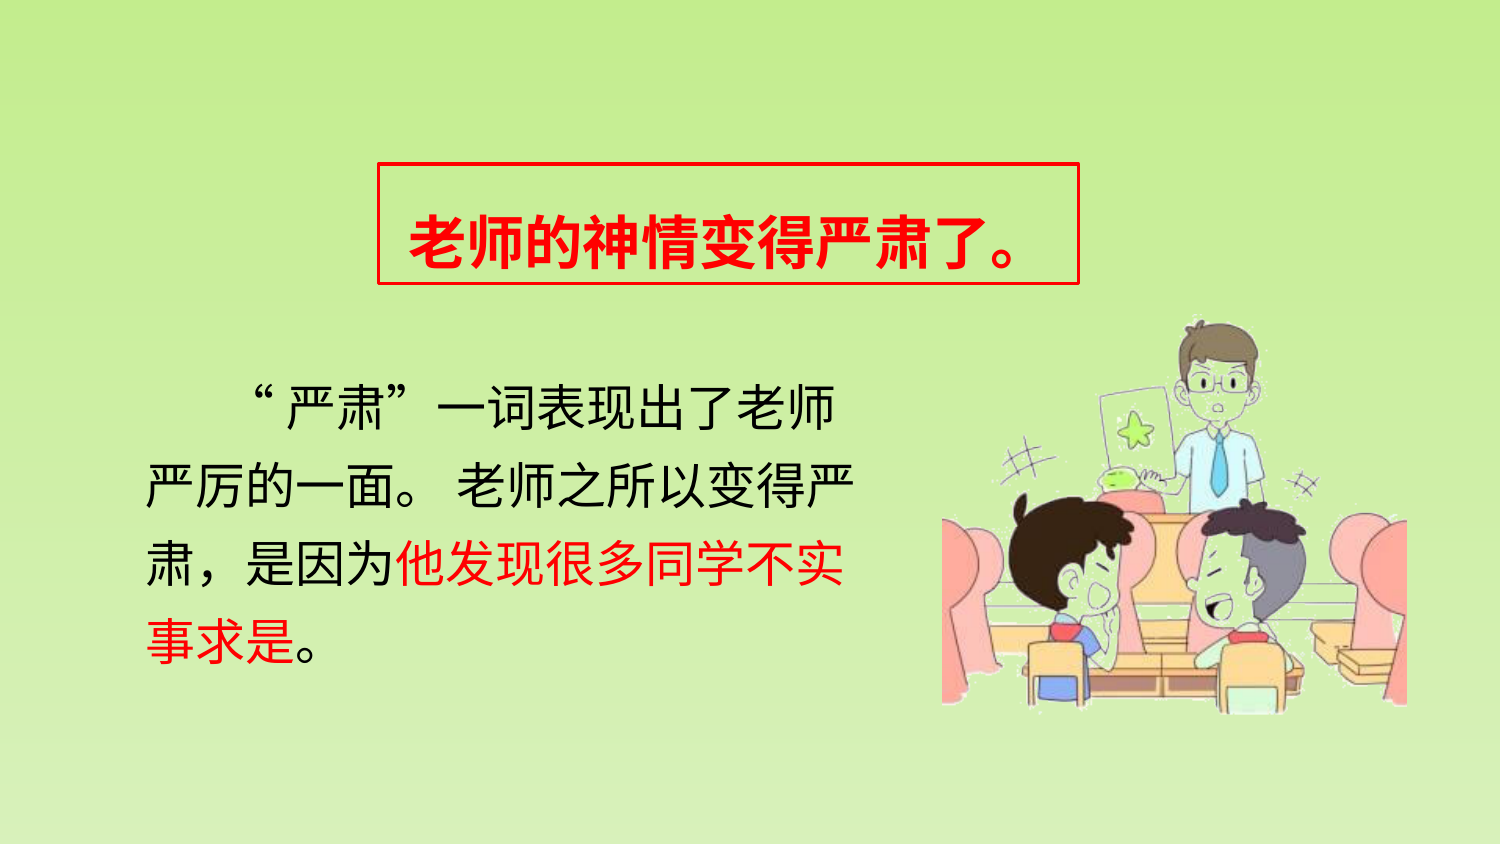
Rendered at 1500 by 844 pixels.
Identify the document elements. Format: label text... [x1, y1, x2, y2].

text_box 老师的神情变得严肃了。 [378, 163, 1079, 284]
picture [942, 314, 1408, 719]
text_box “严肃”一词表现出了老师严厉的一面。 老师之所以变得严肃，是因为他发现很多同学不实事求是。 [130, 351, 873, 679]
